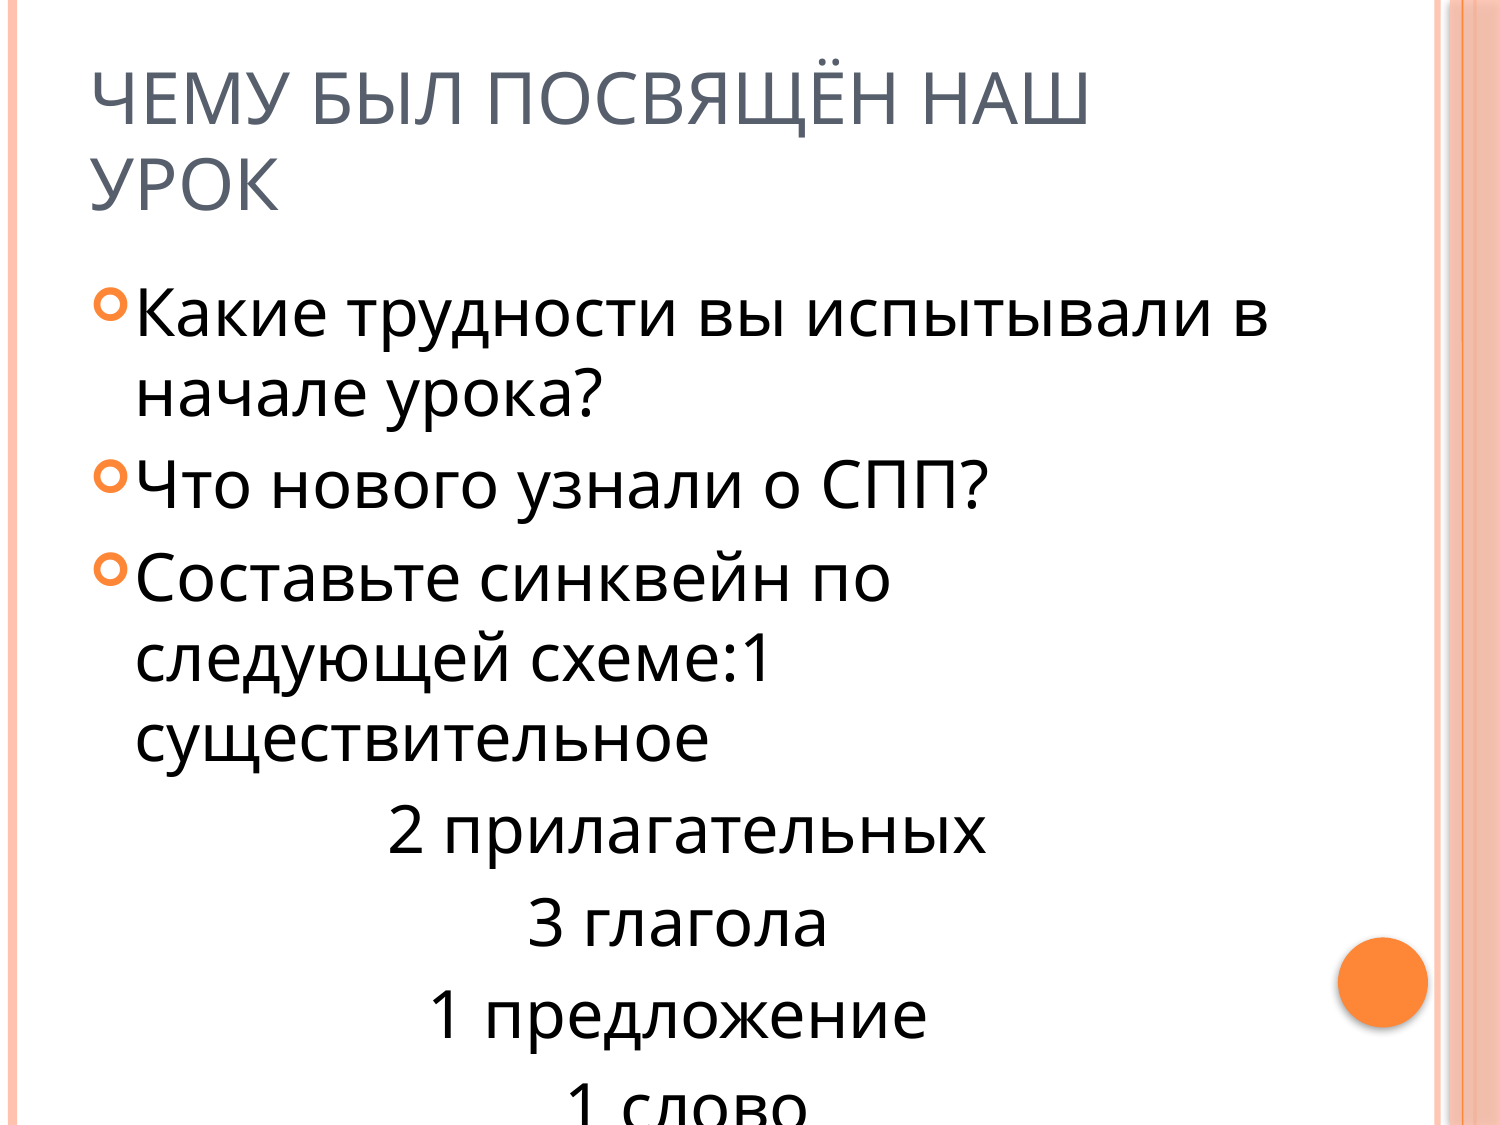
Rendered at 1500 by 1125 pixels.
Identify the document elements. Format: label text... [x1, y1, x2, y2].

list Какие трудности вы испытывали в начале урока? Что нового узнали о СПП? Составьте синквейн по следующей схеме:1 существительное 2 прилагательных 3 глагола 1 предложение 1 слово [75, 262, 1300, 1062]
title Чему был посвящён наш урок [75, 45, 1300, 233]
